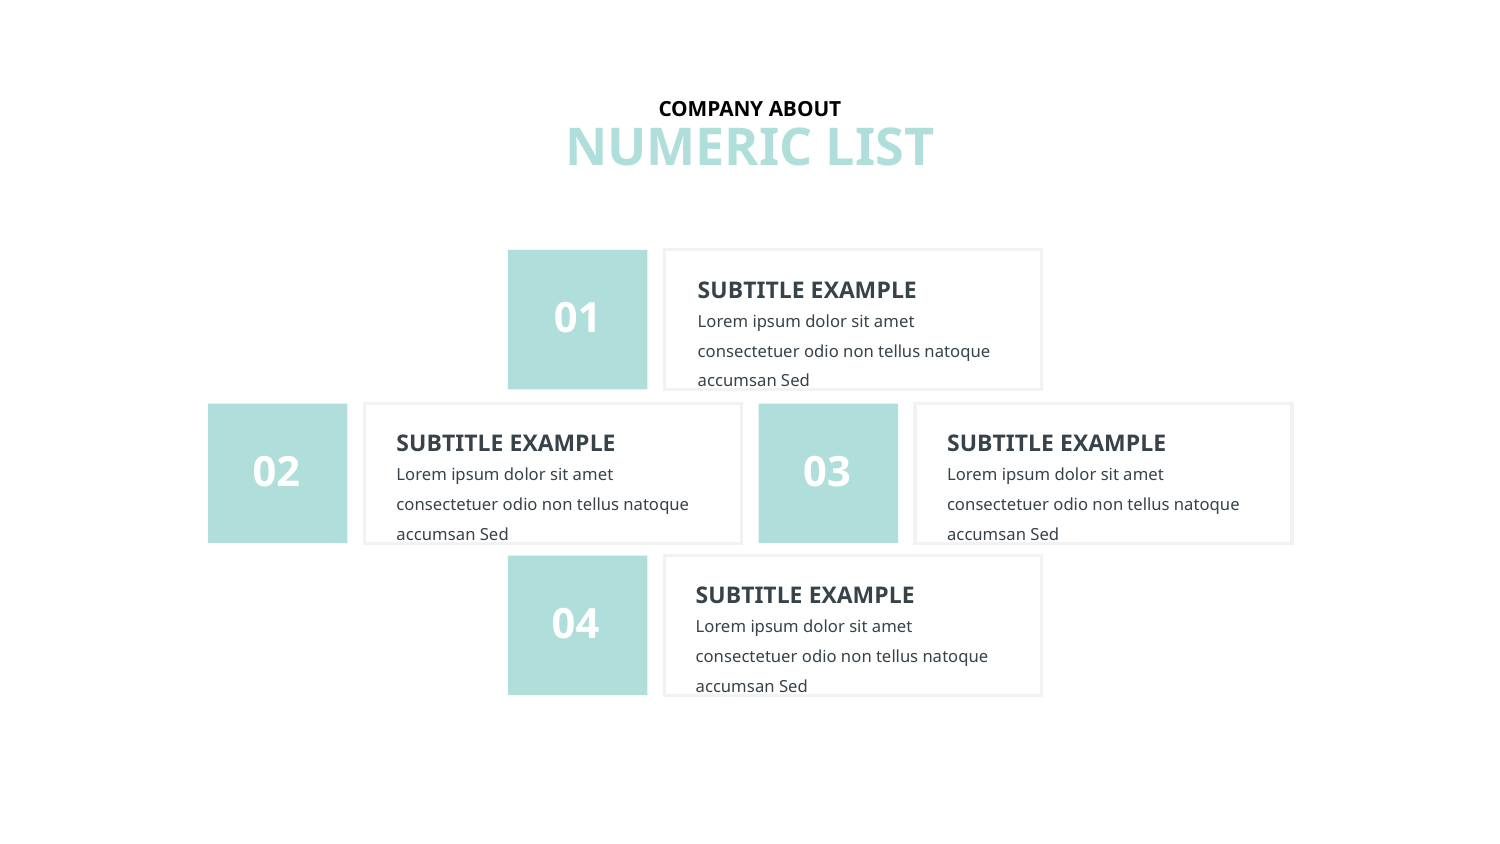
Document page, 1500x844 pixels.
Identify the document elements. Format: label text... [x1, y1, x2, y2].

text_box 01 [528, 291, 627, 349]
text_box [363, 403, 742, 544]
text_box 03 [777, 444, 877, 502]
text_box [663, 249, 1042, 391]
text_box 04 [526, 597, 625, 654]
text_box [686, 272, 1022, 367]
text_box [914, 403, 1293, 544]
text_box [663, 555, 1042, 696]
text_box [935, 426, 1271, 521]
text_box [758, 403, 899, 544]
text_box [207, 403, 349, 544]
text_box [507, 555, 649, 696]
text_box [684, 578, 1020, 673]
text_box COMPANY ABOUT NUMERIC LIST [529, 92, 971, 196]
text_box [507, 249, 649, 391]
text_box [385, 426, 721, 521]
text_box 02 [227, 444, 326, 502]
